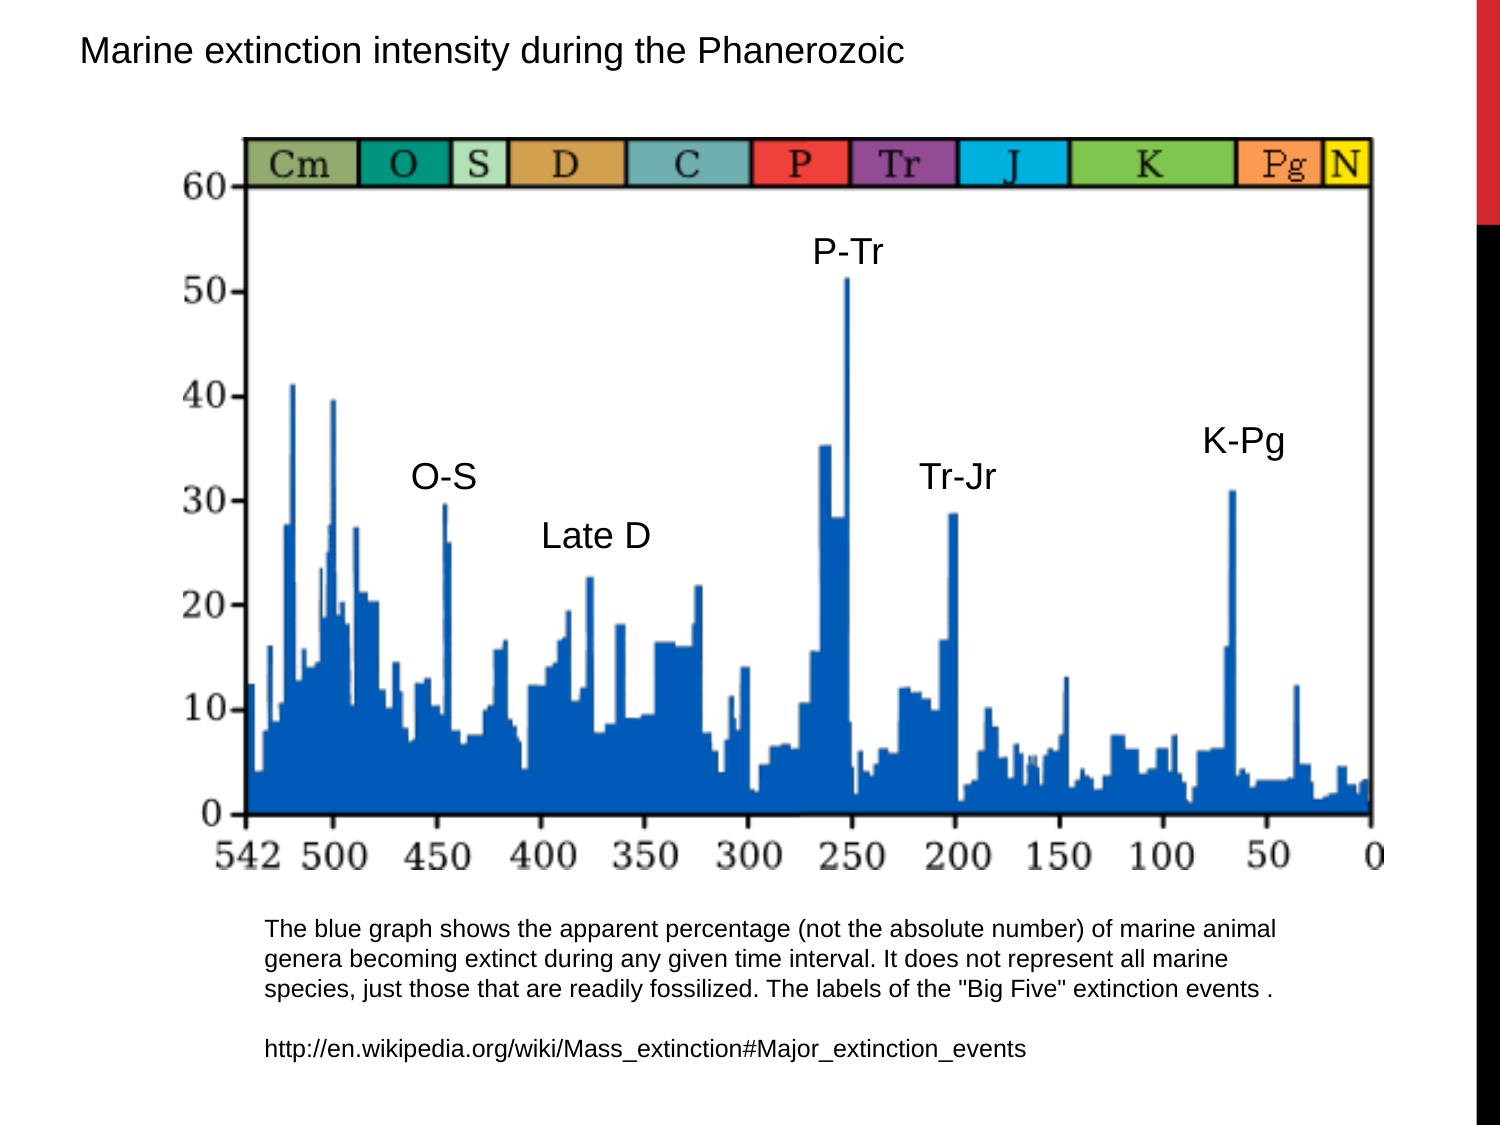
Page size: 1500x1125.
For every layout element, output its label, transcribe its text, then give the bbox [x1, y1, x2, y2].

text_box Marine extinction intensity during the Phanerozoic [64, 19, 1187, 79]
picture [182, 136, 1384, 871]
text_box The blue graph shows the apparent percentage (not the absolute number) of marine animal genera becoming extinct during any given time interval. It does not represent all marine species, just those that are readily fossilized. The labels of the "Big Five" extinction events . http://en.wikipedia.org/wiki/Mass_extinction#Major_extinction_events [249, 905, 1298, 1070]
